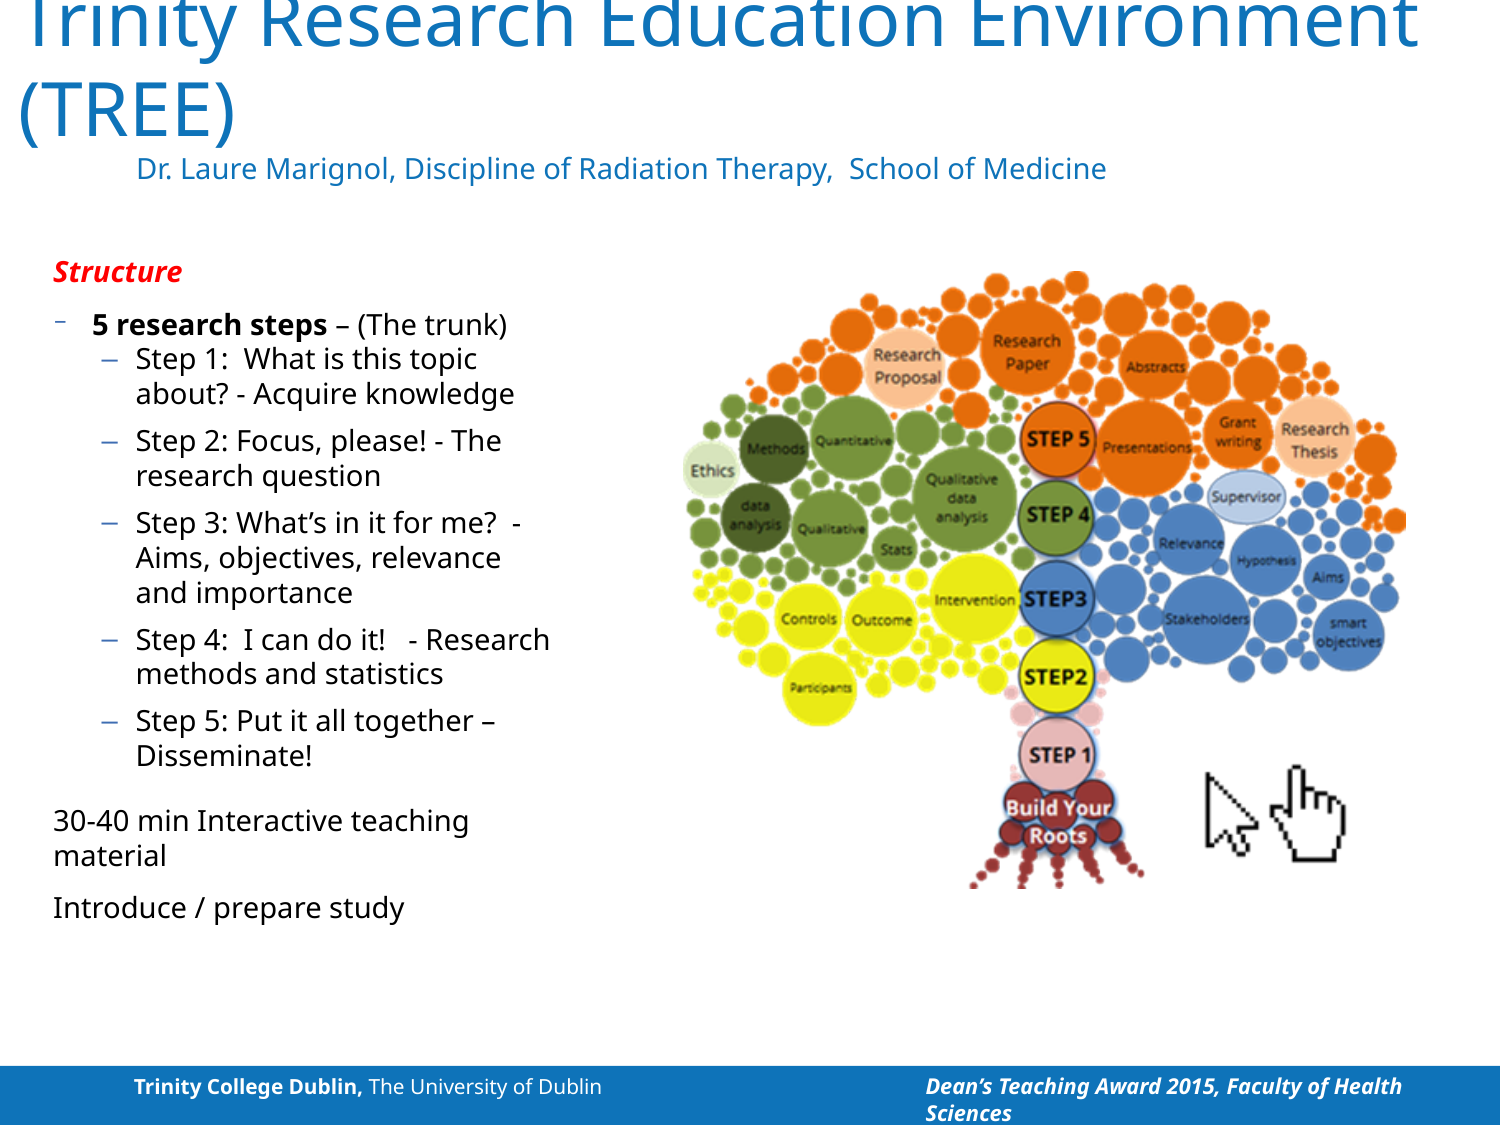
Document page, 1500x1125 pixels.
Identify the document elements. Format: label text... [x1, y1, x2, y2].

picture [683, 271, 1456, 940]
list Dr. Laure Marignol, Discipline of Radiation Therapy, School of Medicine [135, 149, 1367, 196]
text_box Dean’s Teaching Award 2015, Faculty of Health Sciences [910, 1065, 1500, 1125]
title Trinity Research Education Environment (TREE) [18, 59, 1500, 152]
list Structure 5 research steps – (The trunk) Step 1: What is this topic about? - Acquire knowledge Step 2: Focus, please! - The research question Step 3: What’s in it for me? - Aims, objectives, relevance and importance Step 4: I can do it! - Research methods and statistics Step 5: Put it all together – Disseminate! 30-40 min Interactive teaching material Introduce / prepare study [53, 253, 552, 908]
